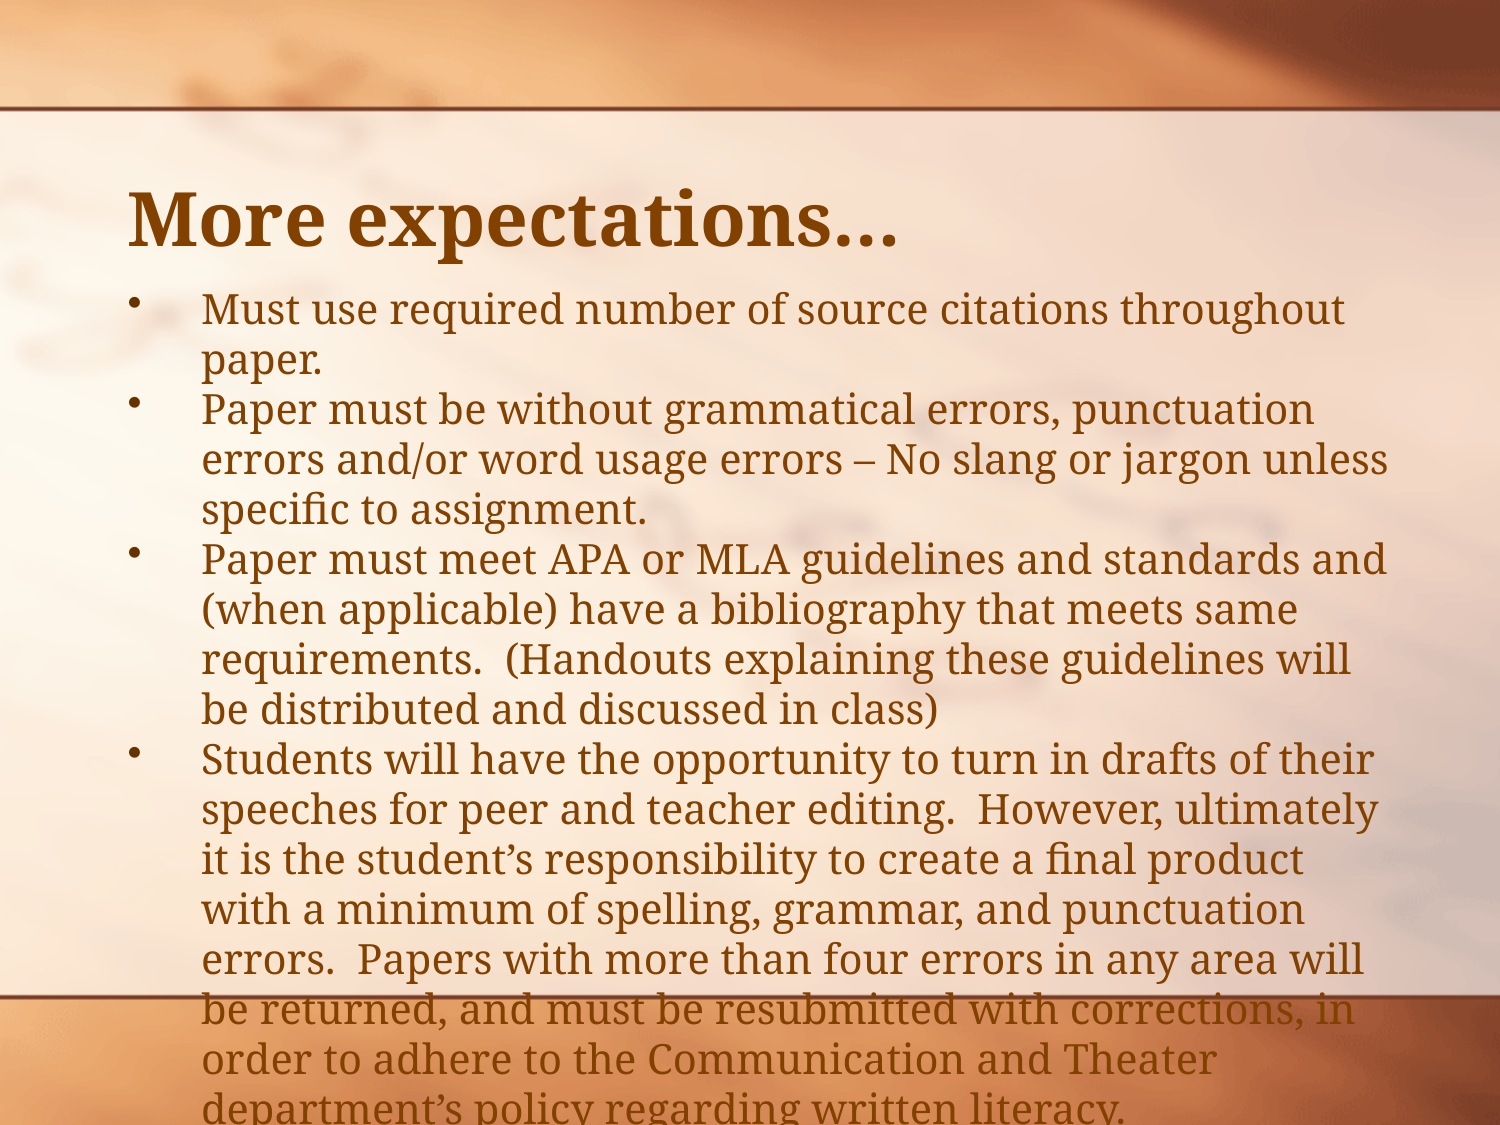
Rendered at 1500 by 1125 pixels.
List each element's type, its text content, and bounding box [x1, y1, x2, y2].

picture [0, 0, 1500, 1125]
title More expectations… [112, 124, 1413, 270]
list Must use required number of source citations throughout paper. Paper must be without grammatical errors, punctuation errors and/or word usage errors – No slang or jargon unless specific to assignment. Paper must meet APA or MLA guidelines and standards and (when applicable) have a bibliography that meets same requirements. (Handouts explaining these guidelines will be distributed and discussed in class) Students will have the opportunity to turn in drafts of their speeches for peer and teacher editing. However, ultimately it is the student’s responsibility to create a final product with a minimum of spelling, grammar, and punctuation errors. Papers with more than four errors in any area will be returned, and must be resubmitted with corrections, in order to adhere to the Communication and Theater department’s policy regarding written literacy. [112, 274, 1413, 951]
